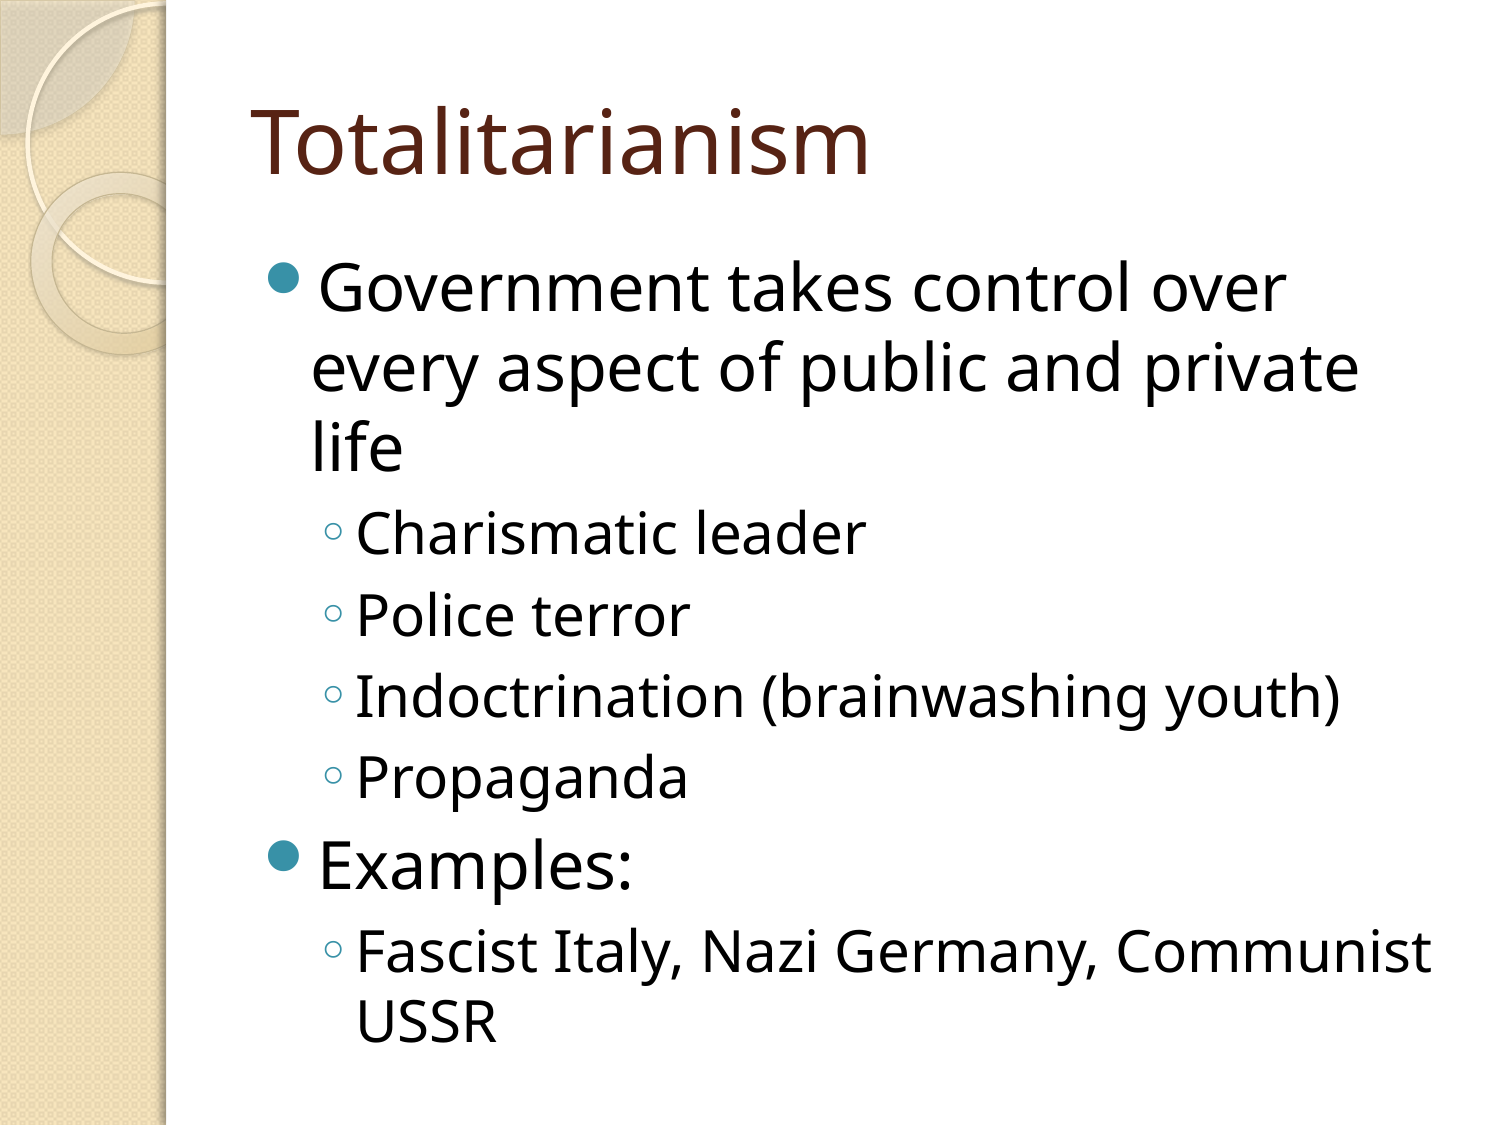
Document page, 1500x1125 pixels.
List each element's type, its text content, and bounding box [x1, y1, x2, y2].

title Totalitarianism [235, 45, 1466, 233]
list Government takes control over every aspect of public and private life Charismatic leader Police terror Indoctrination (brainwashing youth) Propaganda Examples: Fascist Italy, Nazi Germany, Communist USSR [235, 237, 1466, 1025]
